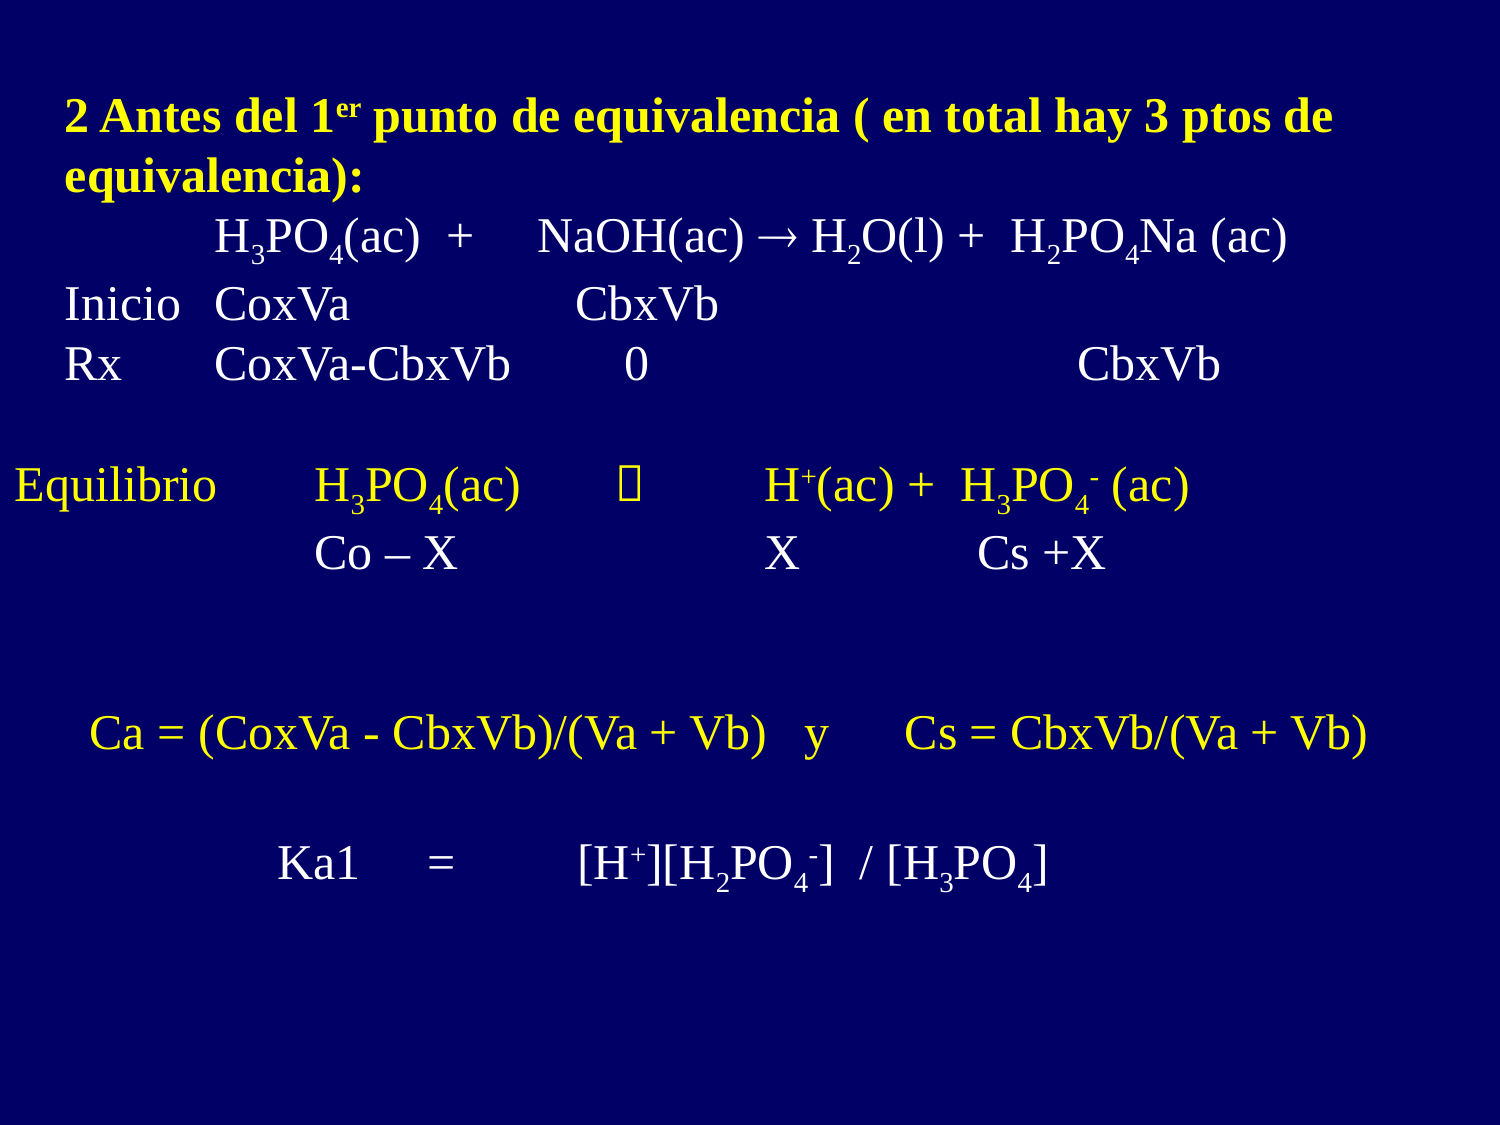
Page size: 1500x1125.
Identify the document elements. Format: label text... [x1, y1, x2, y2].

text_box Ka1 = [H+][H2PO4-] / [H3PO4] [112, 822, 1500, 906]
text_box 2 Antes del 1er punto de equivalencia ( en total hay 3 ptos de equivalencia): H3PO4(ac) + NaOH(ac)  H2O(l) + H2PO4Na (ac) Inicio CoxVa CbxVb Rx CoxVa-CbxVb 0 CbxVb [50, 74, 1436, 398]
text_box Equilibrio H3PO4(ac)  H+(ac) + H3PO4- (ac) Co – X X Cs +X Ca = (CoxVa - CbxVb)/(Va + Vb) y Cs = CbxVb/(Va + Vb) [0, 444, 1413, 768]
